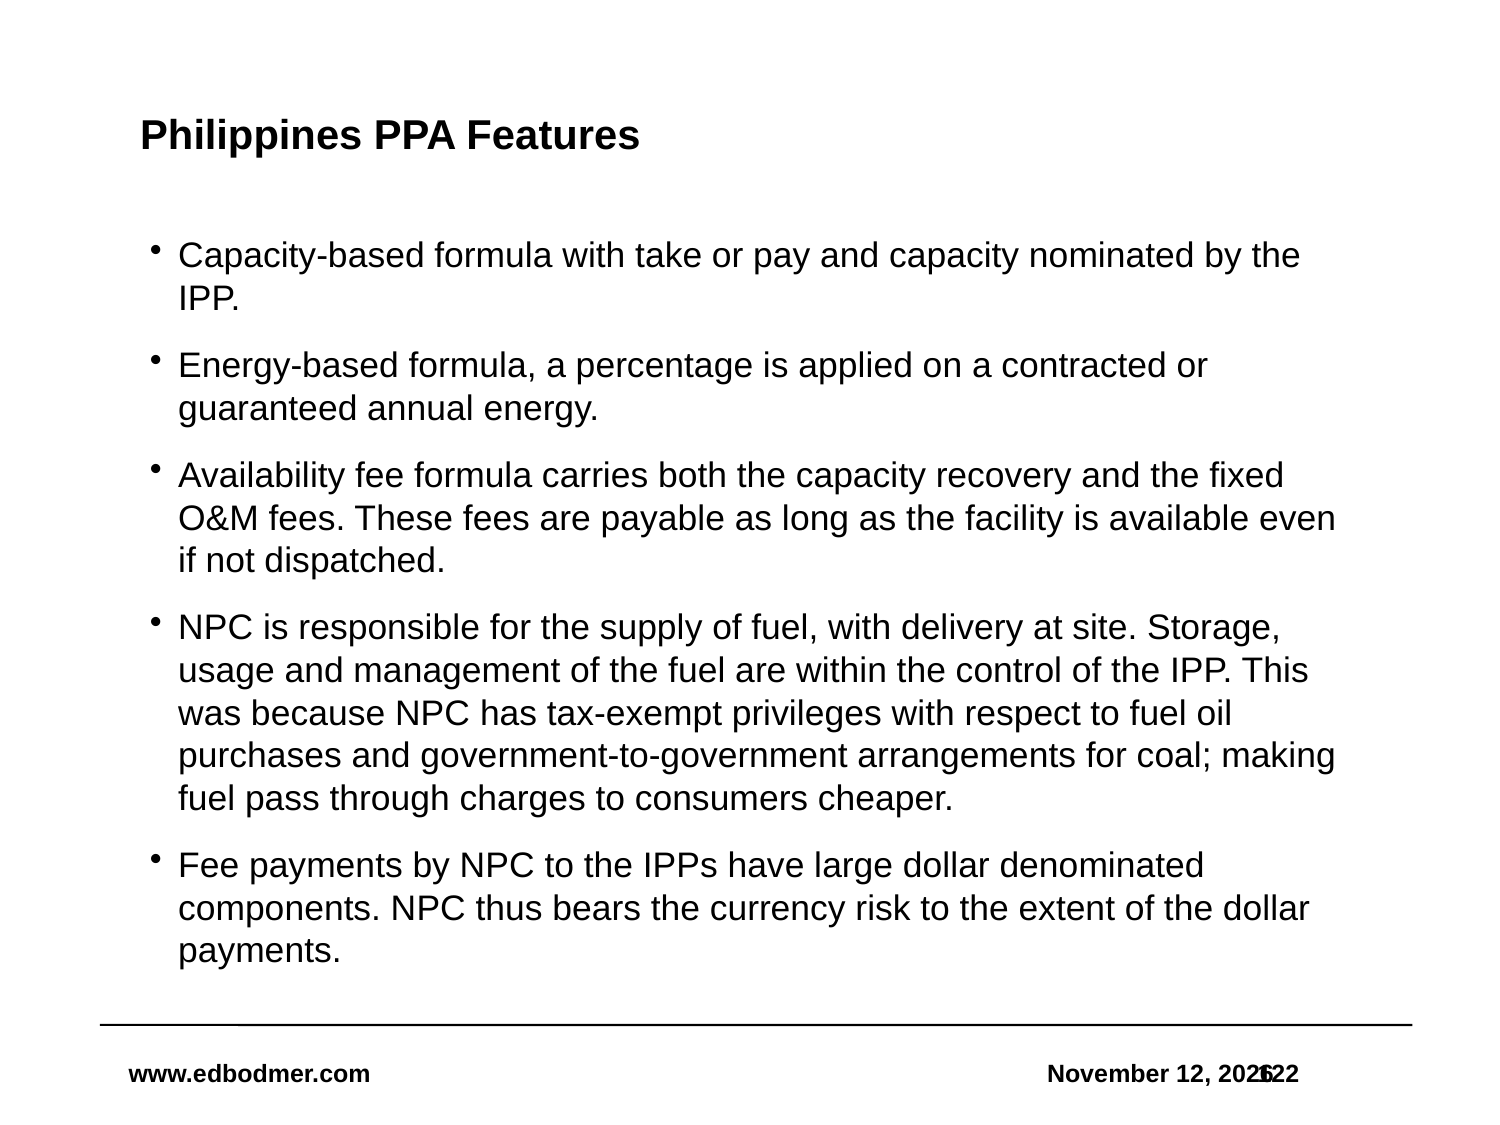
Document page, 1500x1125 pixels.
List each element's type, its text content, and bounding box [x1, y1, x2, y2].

list Capacity-based formula with take or pay and capacity nominated by the IPP. Energy-based formula, a percentage is applied on a contracted or guaranteed annual energy. Availability fee formula carries both the capacity recovery and the fixed O&M fees. These fees are payable as long as the facility is available even if not dispatched. NPC is responsible for the supply of fuel, with delivery at site. Storage, usage and management of the fuel are within the control of the IPP. This was because NPC has tax-exempt privileges with respect to fuel oil purchases and government-to-government arrangements for coal; making fuel pass through charges to consumers cheaper. Fee payments by NPC to the IPPs have large dollar denominated components. NPC thus bears the currency risk to the extent of the dollar payments. [124, 224, 1376, 1001]
title Philippines PPA Features [124, 99, 1288, 224]
